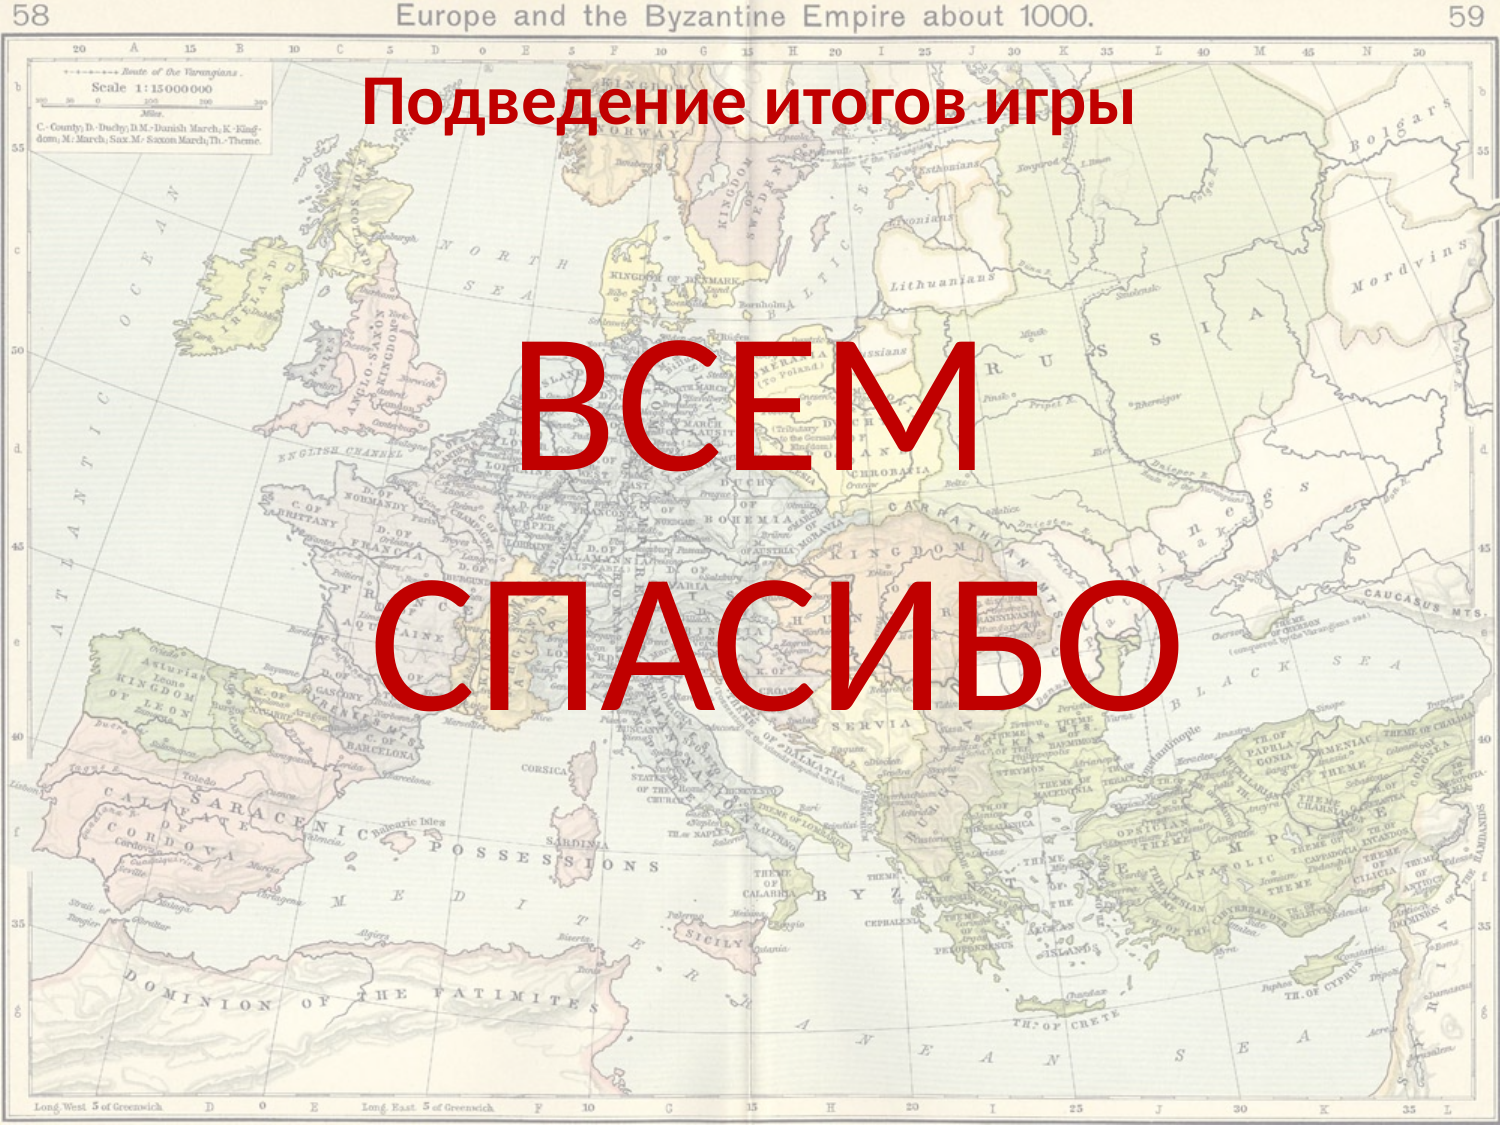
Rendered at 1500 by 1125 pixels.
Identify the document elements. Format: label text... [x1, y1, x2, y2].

list ВСЕМ СПАСИБО [75, 262, 1425, 1005]
title Подведение итогов игры [75, 45, 1425, 233]
